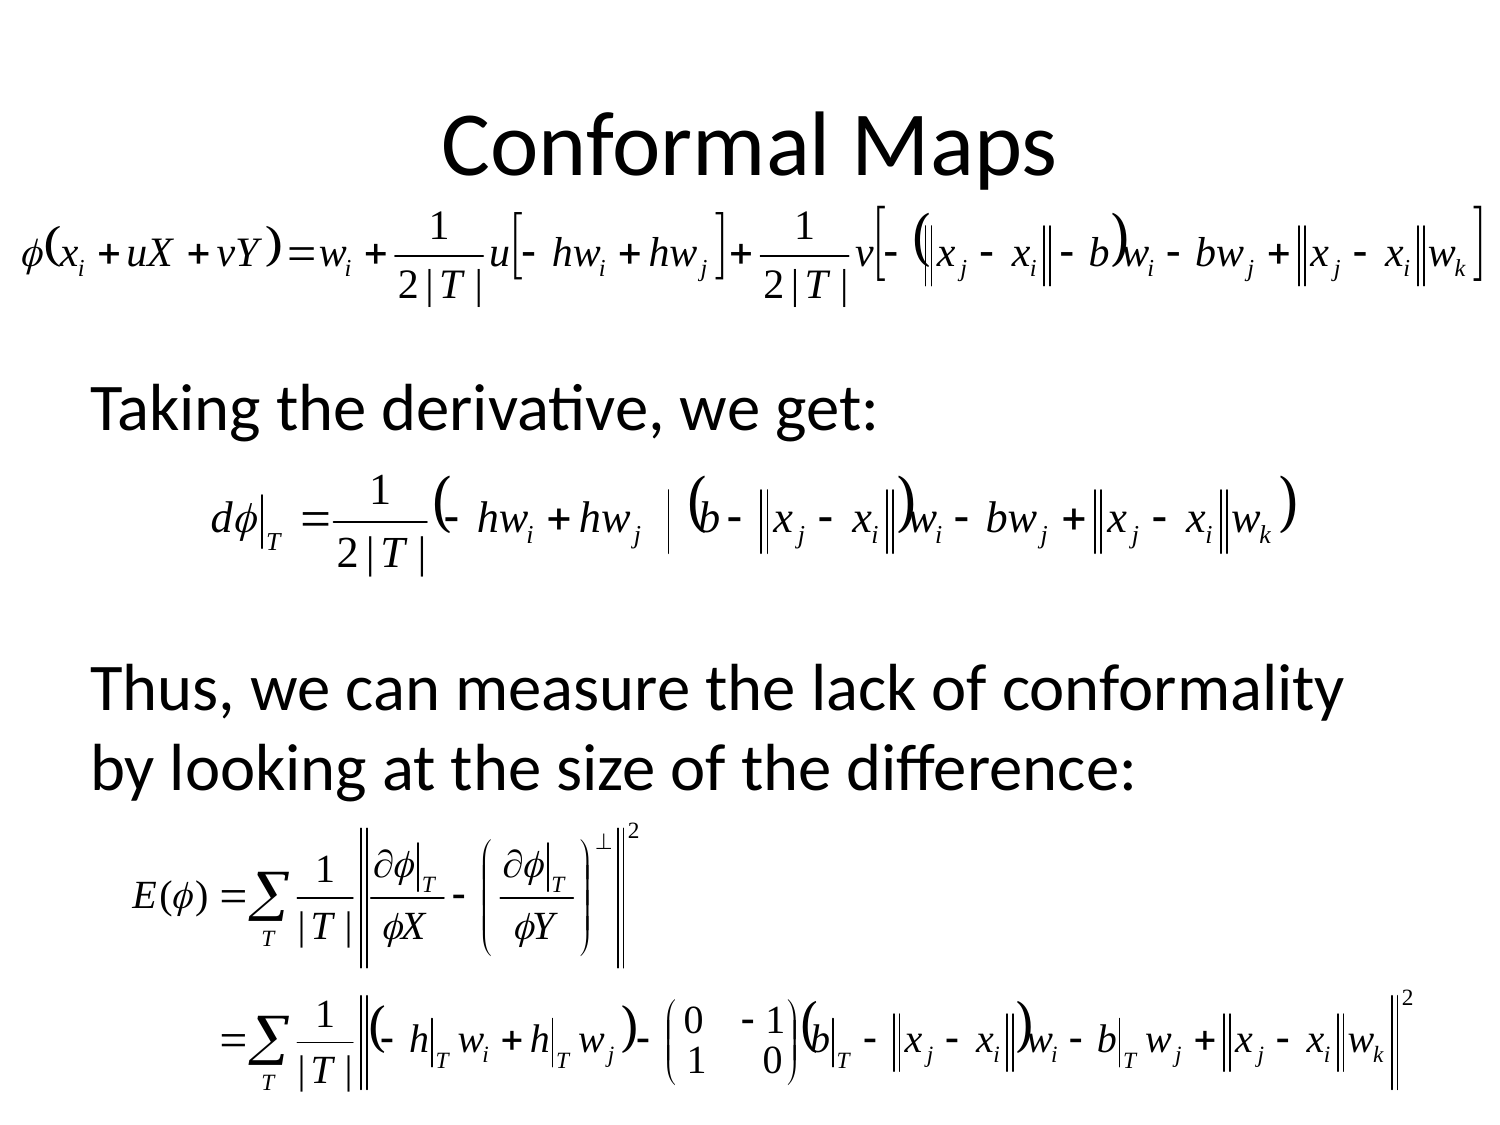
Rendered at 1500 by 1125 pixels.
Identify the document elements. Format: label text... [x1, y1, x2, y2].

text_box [15, 199, 1488, 316]
title Conformal Maps [75, 45, 1425, 198]
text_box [203, 462, 1296, 585]
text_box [124, 812, 1422, 1101]
list Taking the derivative, we get: Thus, we can measure the lack of conformality by looking at the size of the difference: [75, 324, 1425, 1125]
